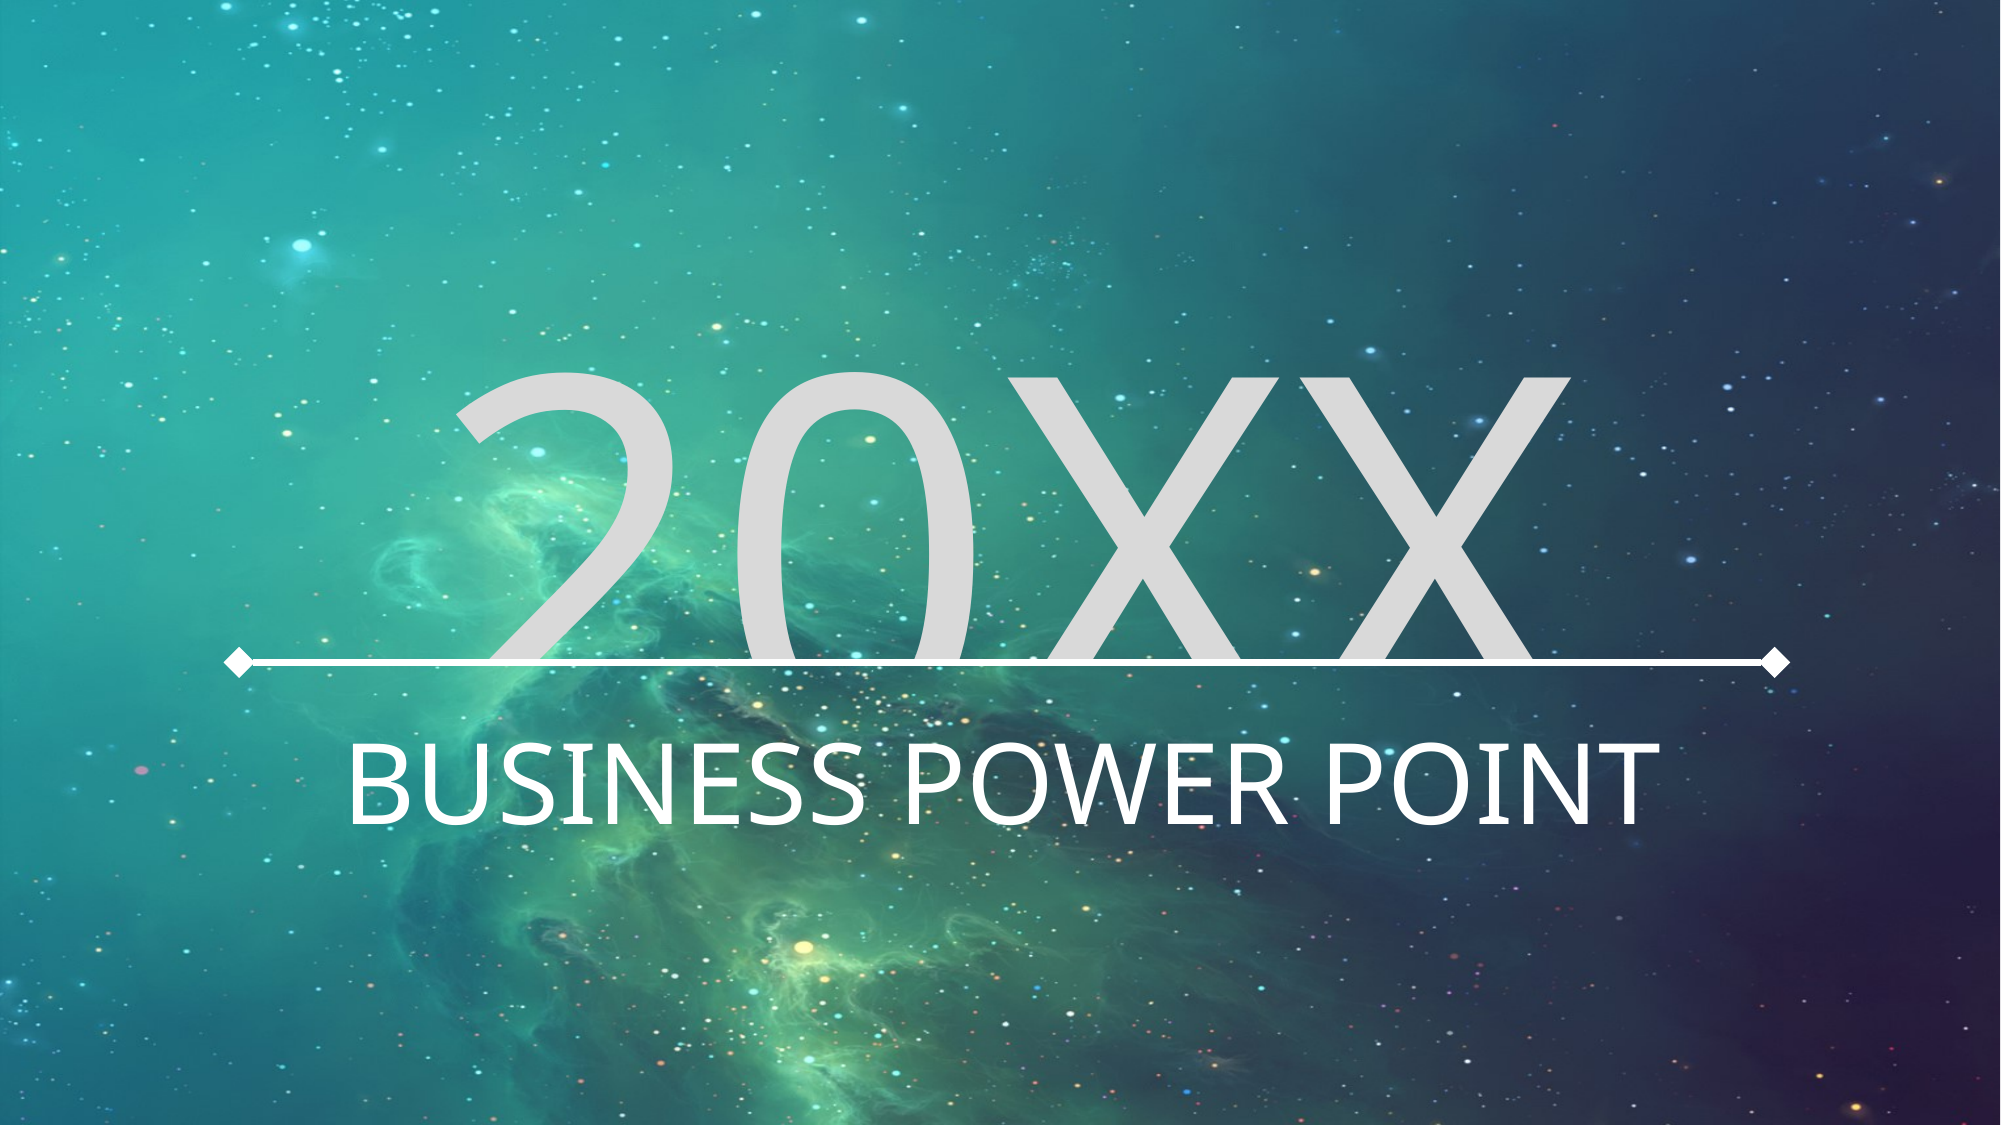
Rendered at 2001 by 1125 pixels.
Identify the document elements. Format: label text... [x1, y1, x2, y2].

text_box [268, 663, 1742, 869]
picture [0, 0, 2001, 1125]
text_box 20XX [217, 228, 1794, 841]
text_box BUSINESS POWER POINT [327, 704, 1728, 854]
text_box [228, 652, 1785, 673]
